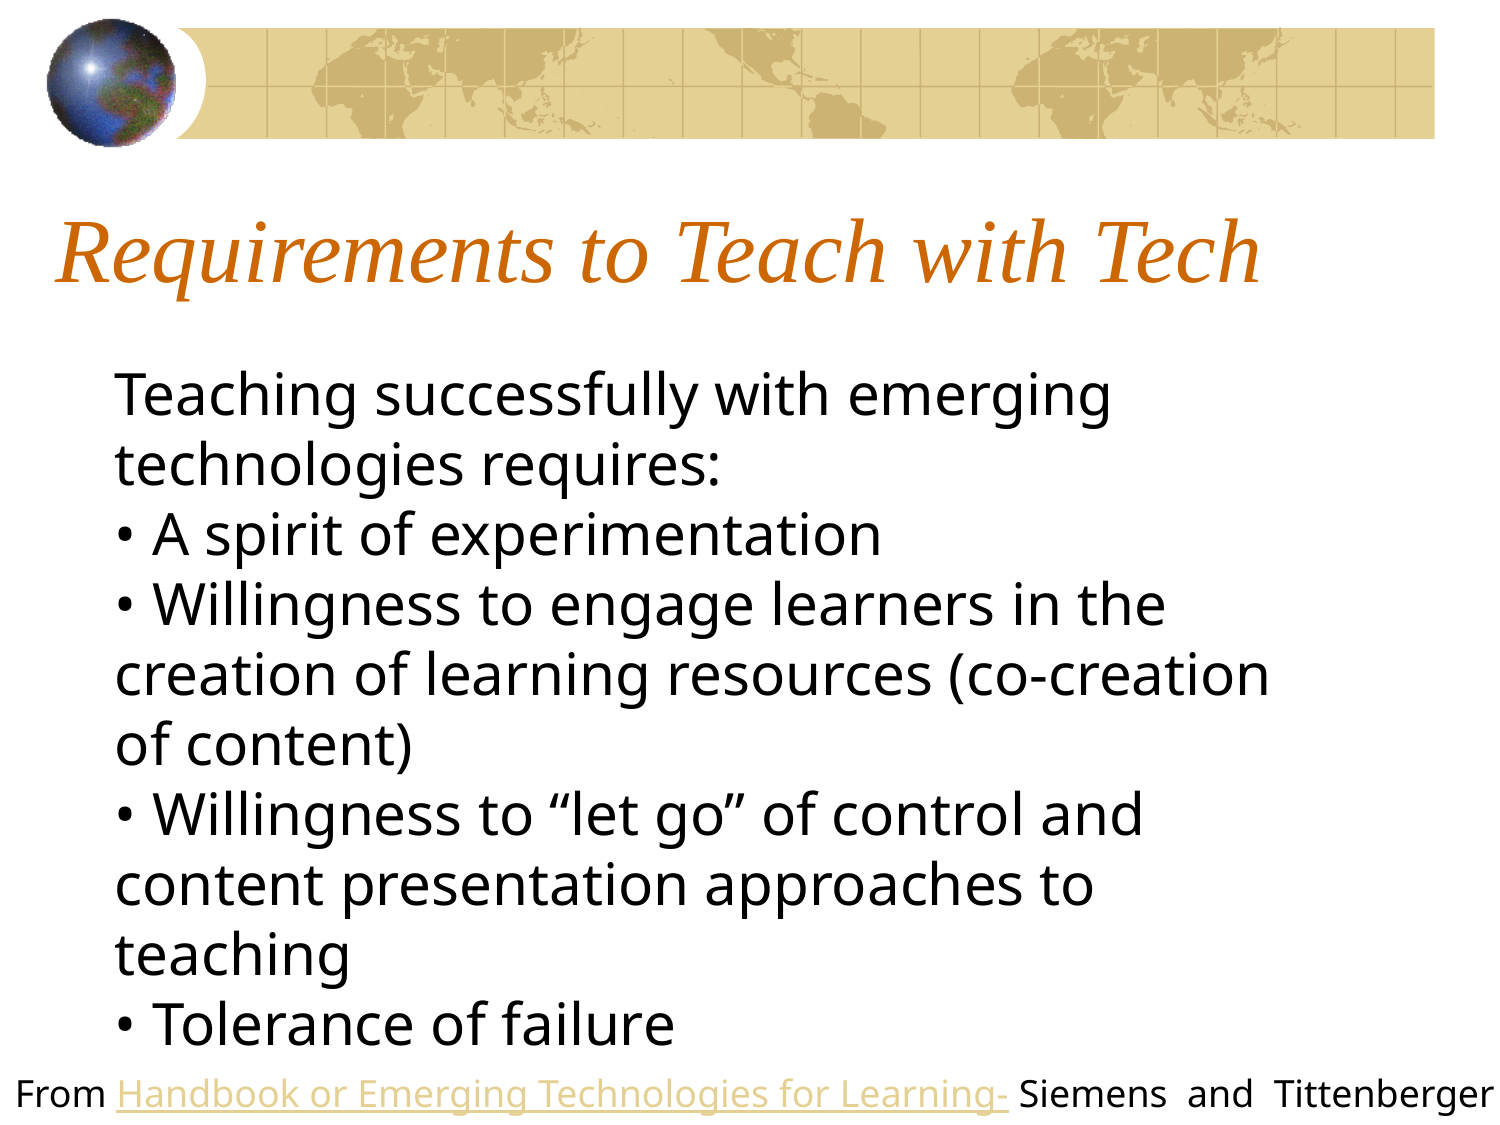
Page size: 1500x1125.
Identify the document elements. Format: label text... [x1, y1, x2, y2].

text_box Teaching successfully with emerging technologies requires: • A spirit of experimentation • Willingness to engage learners in the creation of learning resources (co-creation of content) • Willingness to “let go” of control and content presentation approaches to teaching • Tolerance of failure [99, 349, 1350, 1062]
title Requirements to Teach with Tech [40, 152, 1316, 341]
text_box From Handbook or Emerging Technologies for Learning- Siemens and Tittenberger [0, 1062, 1500, 1125]
picture [42, 14, 190, 151]
